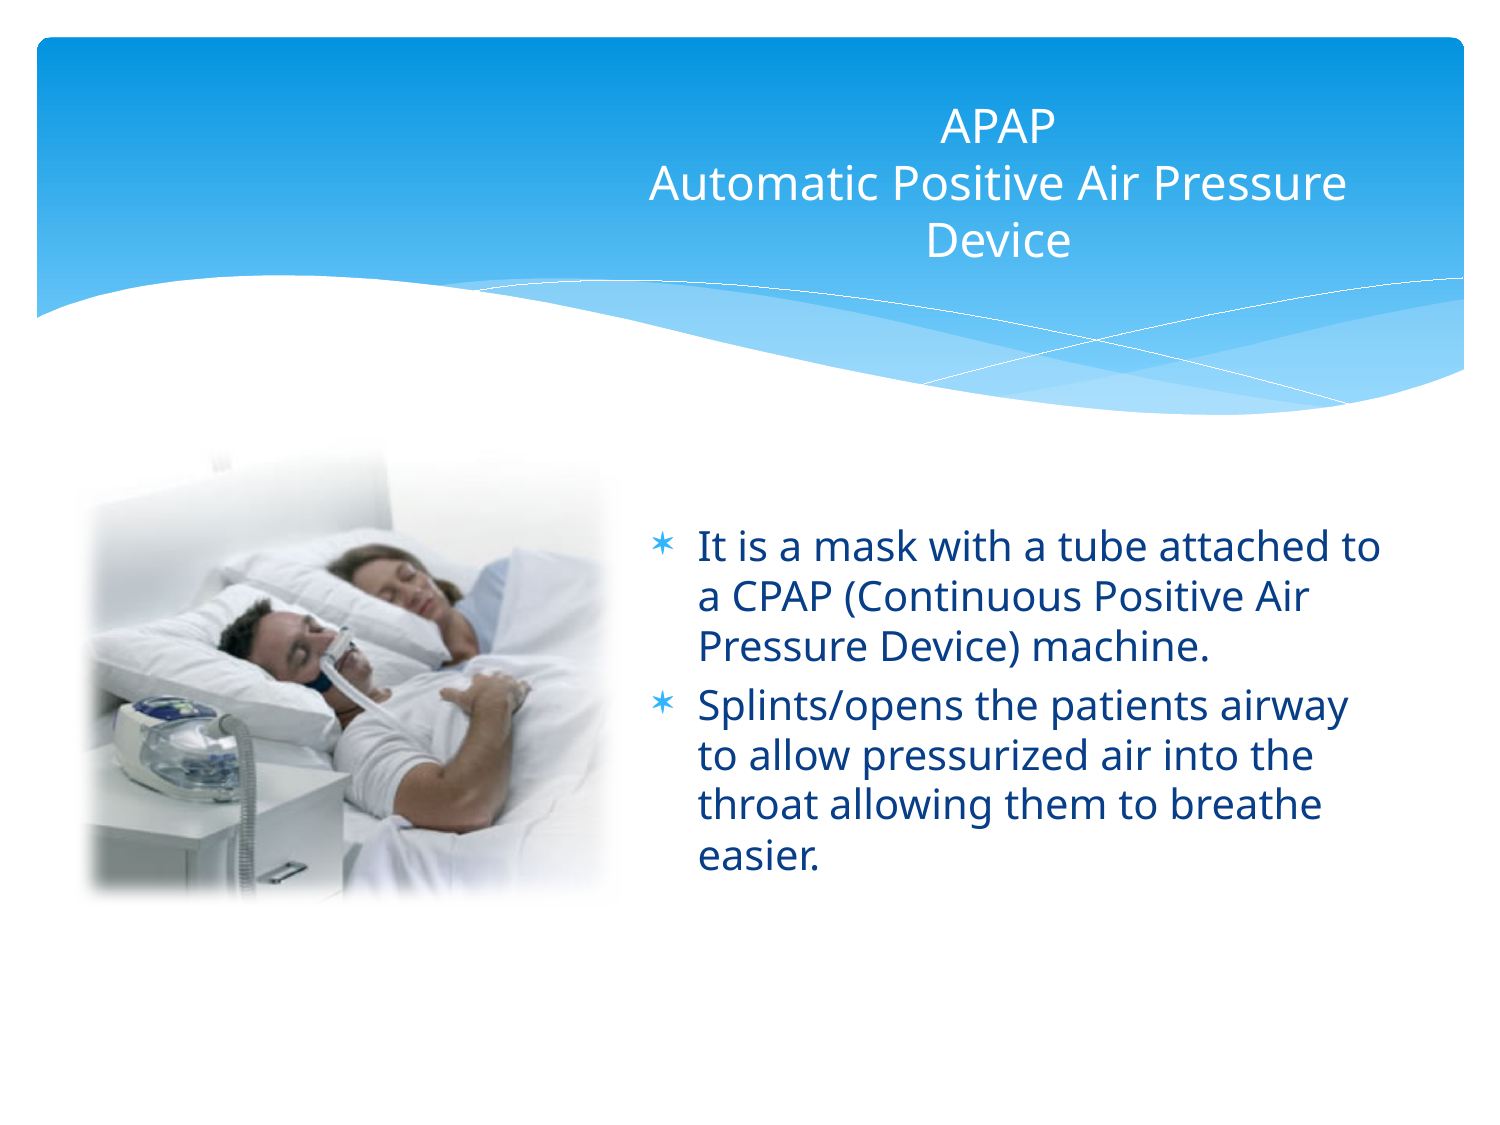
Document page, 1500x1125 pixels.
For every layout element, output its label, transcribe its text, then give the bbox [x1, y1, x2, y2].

picture [74, 437, 622, 907]
list It is a mask with a tube attached to a CPAP (Continuous Positive Air Pressure Device) machine. Splints/opens the patients airway to allow pressurized air into the throat allowing them to breathe easier. [637, 512, 1400, 863]
title APAP Automatic Positive Air Pressure Device [572, 87, 1425, 275]
